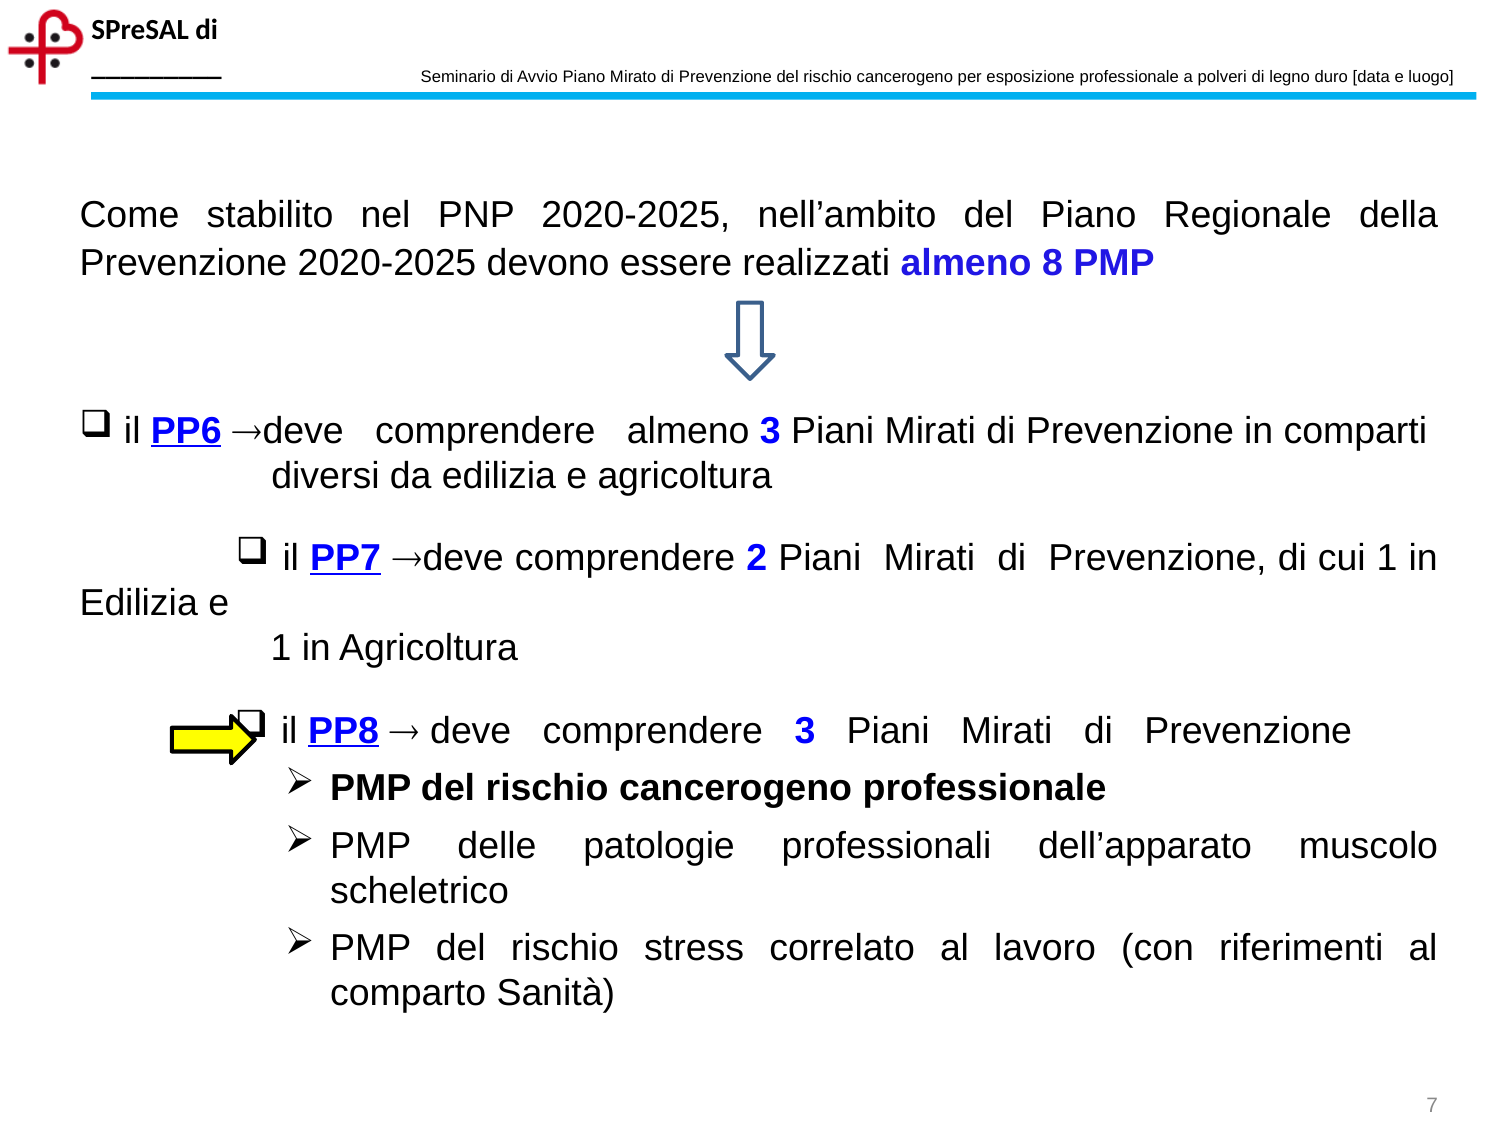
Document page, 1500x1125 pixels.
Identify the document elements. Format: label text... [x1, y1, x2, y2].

slide_number 7 [1399, 1082, 1453, 1125]
text_box [169, 714, 257, 766]
text_box Seminario di Avvio Piano Mirato di Prevenzione del rischio cancerogeno per esposizione professionale a polveri di legno duro [data e luogo] [399, 58, 1478, 94]
text_box [724, 300, 776, 381]
text_box Come stabilito nel PNP 2020-2025, nell’ambito del Piano Regionale della Prevenzione 2020-2025 devono essere realizzati almeno 8 PMP il PP6 deve comprendere almeno 3 Piani Mirati di Prevenzione in comparti diversi da edilizia e agricoltura il PP7 deve comprendere 2 Piani Mirati di Prevenzione, di cui 1 in Edilizia e 1 in Agricoltura il PP8  deve comprendere 3 Piani Mirati di Prevenzione PMP del rischio cancerogeno professionale PMP delle patologie professionali dell’apparato muscolo scheletrico PMP del rischio stress correlato al lavoro (con riferimenti al comparto Sanità) [64, 134, 1453, 1021]
text_box SPreSAL di _________ [95, 3, 254, 89]
text_box [95, 92, 1477, 100]
picture [0, 0, 91, 100]
